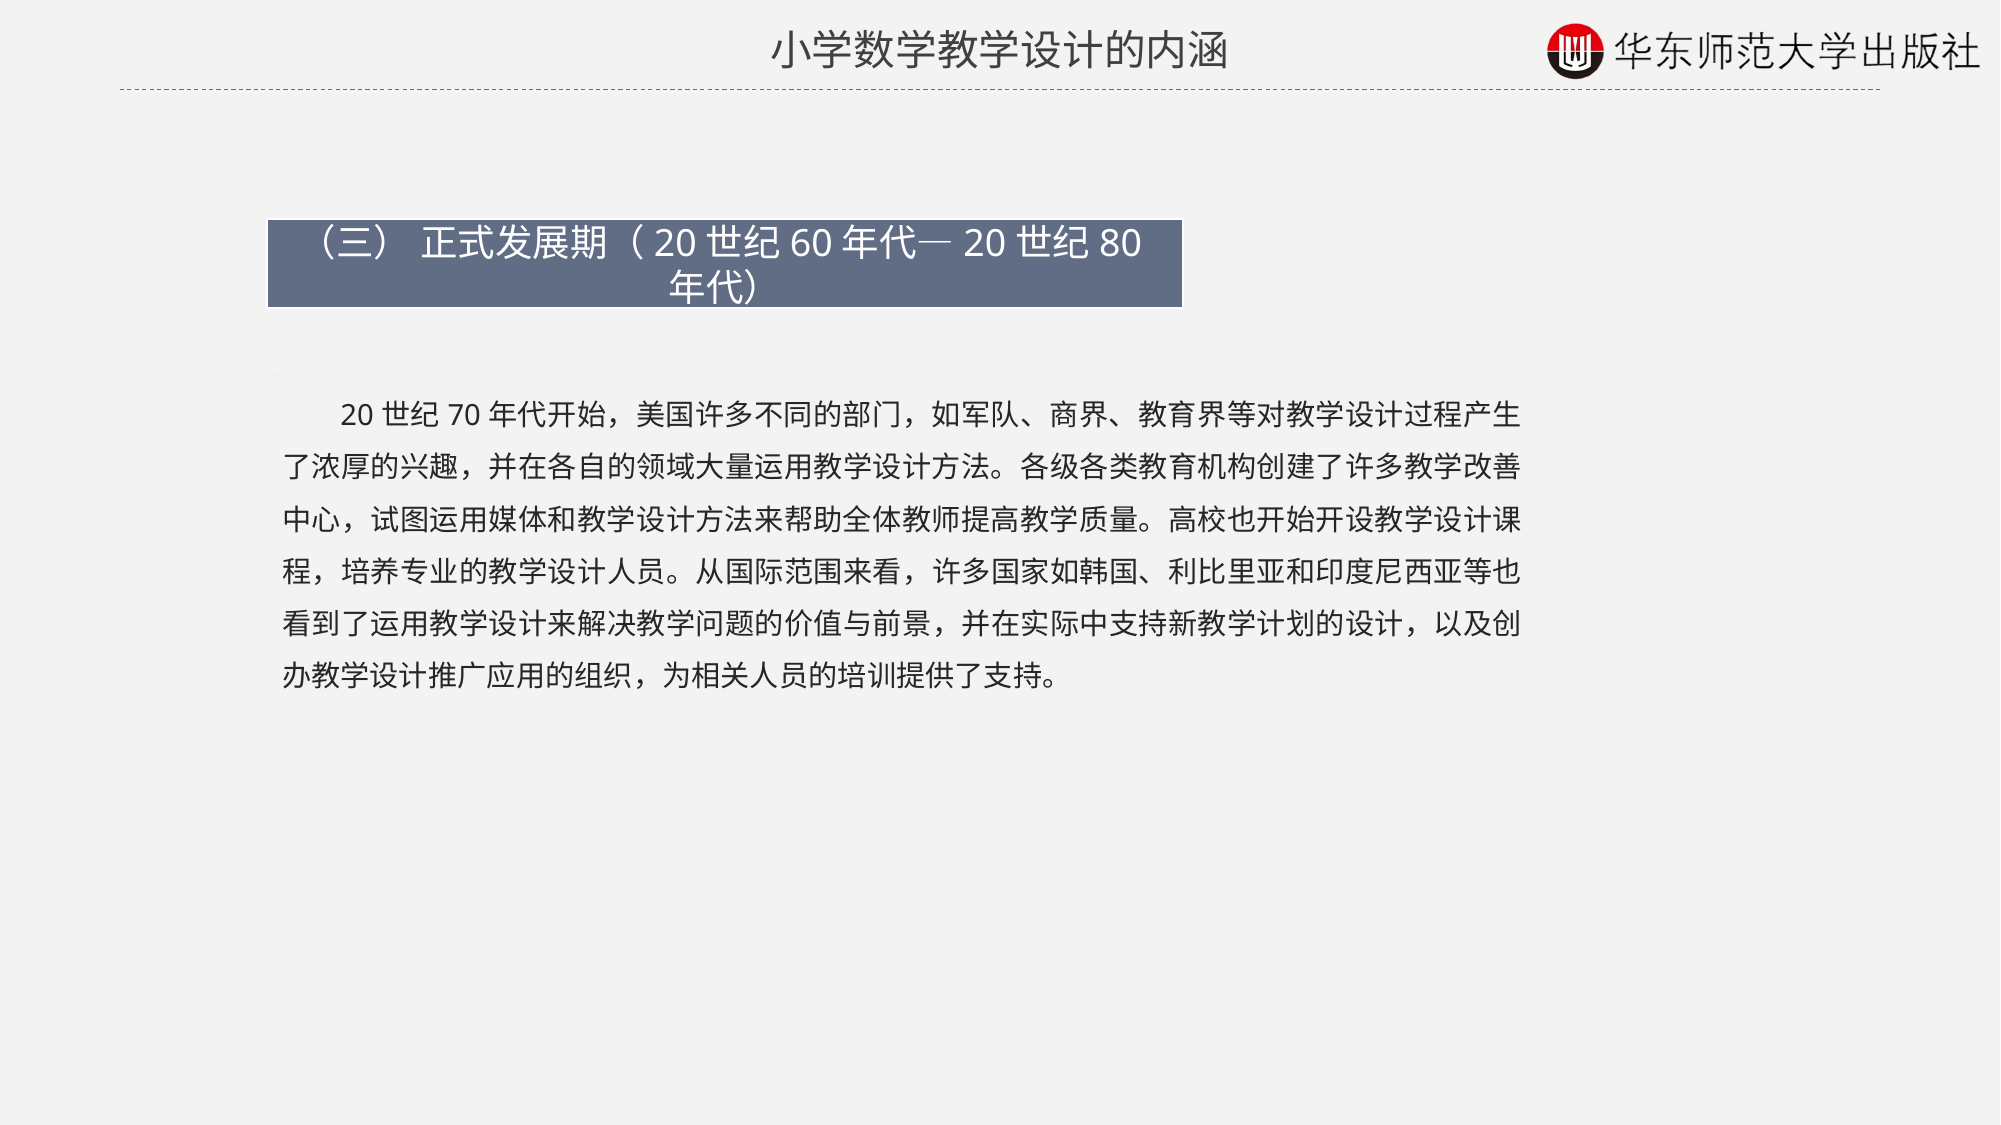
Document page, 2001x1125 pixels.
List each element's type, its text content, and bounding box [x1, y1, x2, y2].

text_box 小学数学教学设计的内涵 [680, 23, 1320, 74]
text_box 20世纪70年代开始，美国许多不同的部门，如军队、商界、教育界等对教学设计过程产生了浓厚的兴趣，并在各自的领域大量运用教学设计方法。各级各类教育机构创建了许多教学改善中心，试图运用媒体和教学设计方法来帮助全体教师提高教学质量。高校也开始开设教学设计课程，培养专业的教学设计人员。从国际范围来看，许多国家如韩国、利比里亚和印度尼西亚等也看到了运用教学设计来解决教学问题的价值与前景，并在实际中支持新教学计划的设计，以及创办教学设计推广应用的组织，为相关人员的培训提供了支持。 [267, 372, 1537, 700]
text_box （三） 正式发展期（20世纪60年代—20世纪80年代） [266, 218, 1184, 309]
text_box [1536, 13, 1989, 83]
